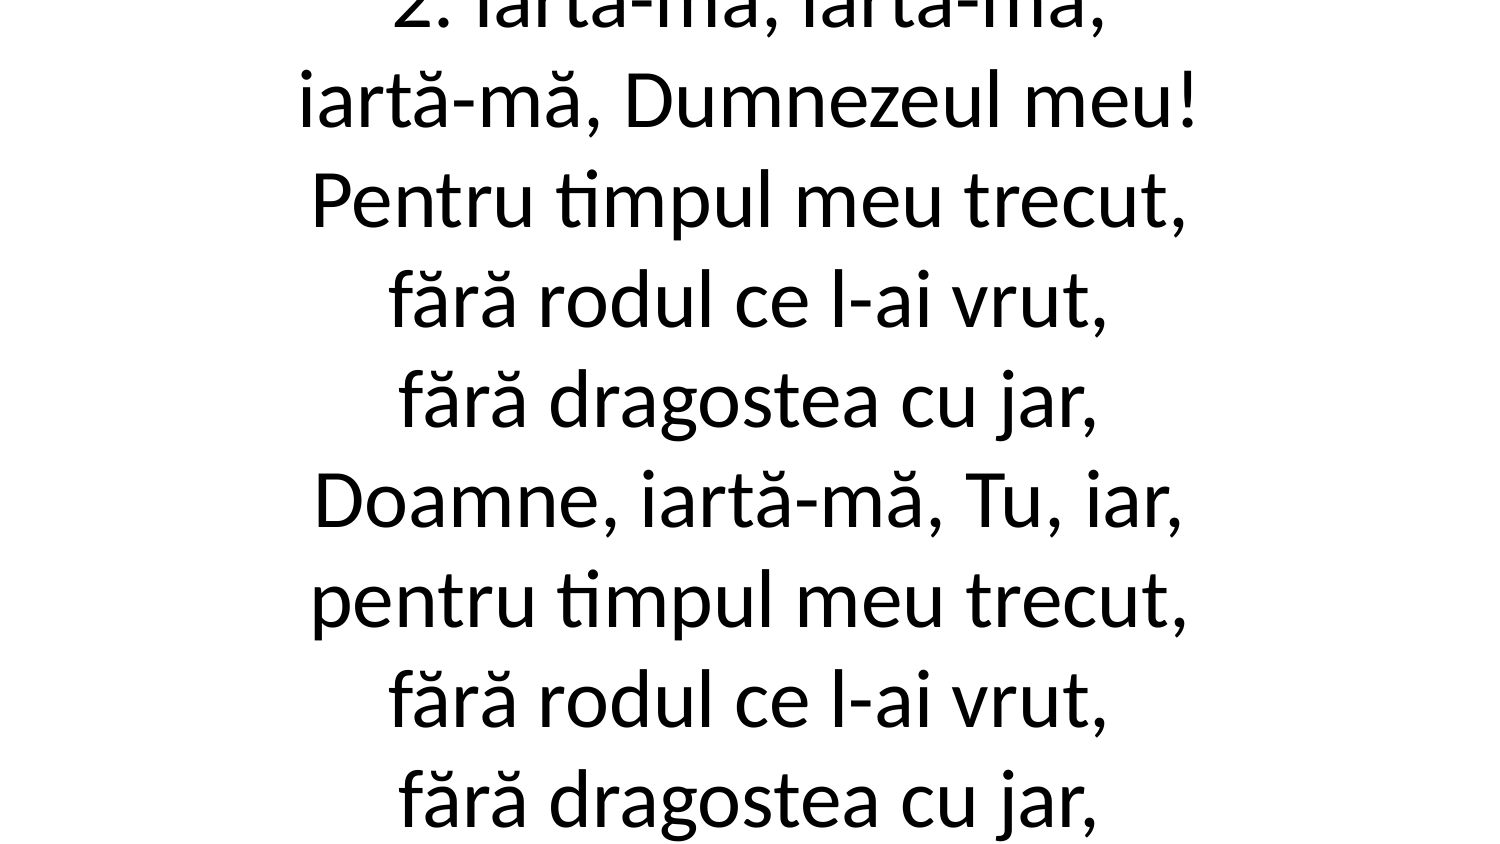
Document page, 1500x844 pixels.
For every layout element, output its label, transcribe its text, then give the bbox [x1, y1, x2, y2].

text_box 2. Iartă-mă, iartă-mă, iartă-mă, Dumnezeul meu! Pentru timpul meu trecut, fără rodul ce l-ai vrut, fără dragostea cu jar, Doamne, iartă-mă, Tu, iar, pentru timpul meu trecut, fără rodul ce l-ai vrut, fără dragostea cu jar, Doamne, iartă-mă, Tu, iar! [282, 0, 1218, 844]
